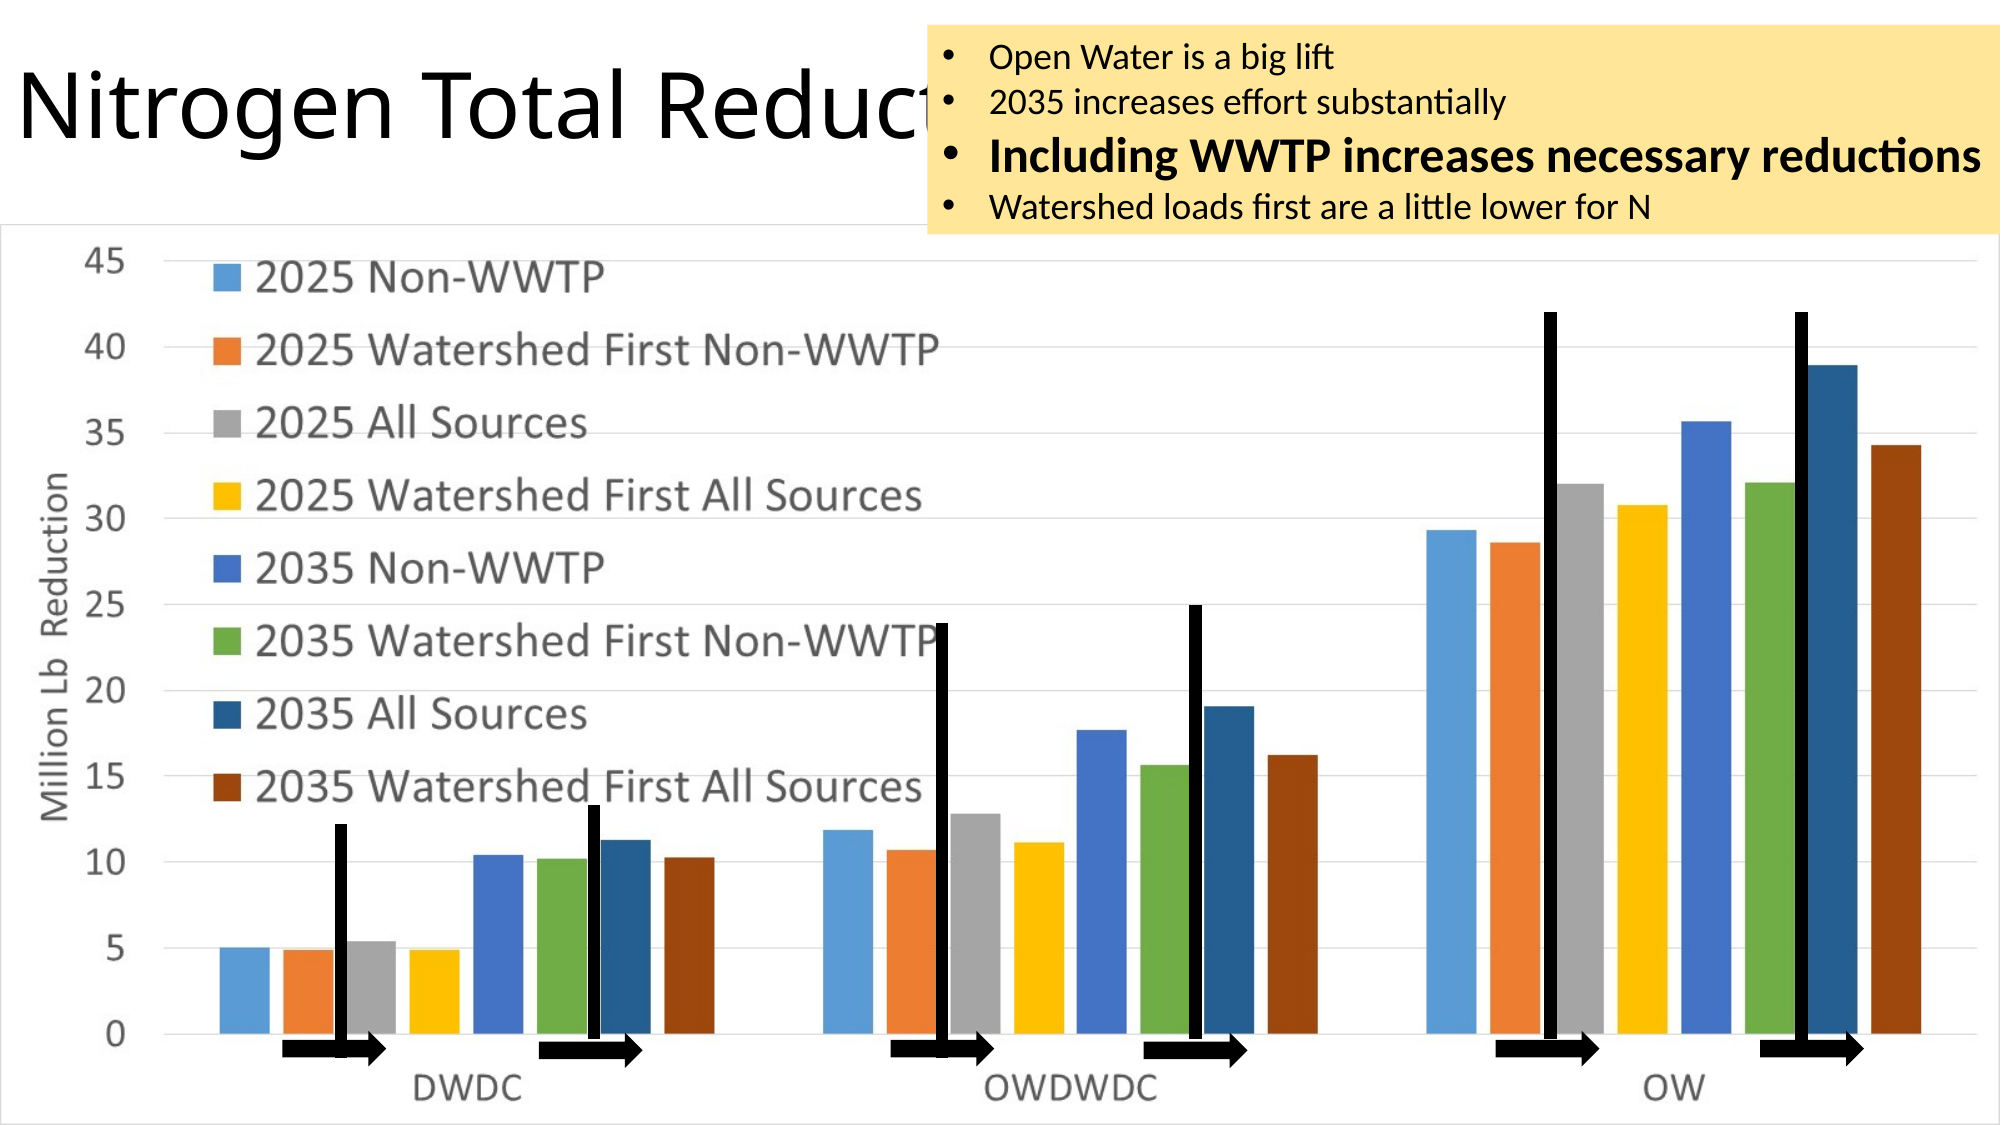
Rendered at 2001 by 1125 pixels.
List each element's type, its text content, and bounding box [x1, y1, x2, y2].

title Nitrogen Total Reductions [0, 0, 1725, 218]
picture [0, 224, 2000, 1125]
text_box Open Water is a big lift 2035 increases effort substantially Including WWTP increases necessary reductions Watershed loads first are a little lower for N [927, 24, 2000, 224]
